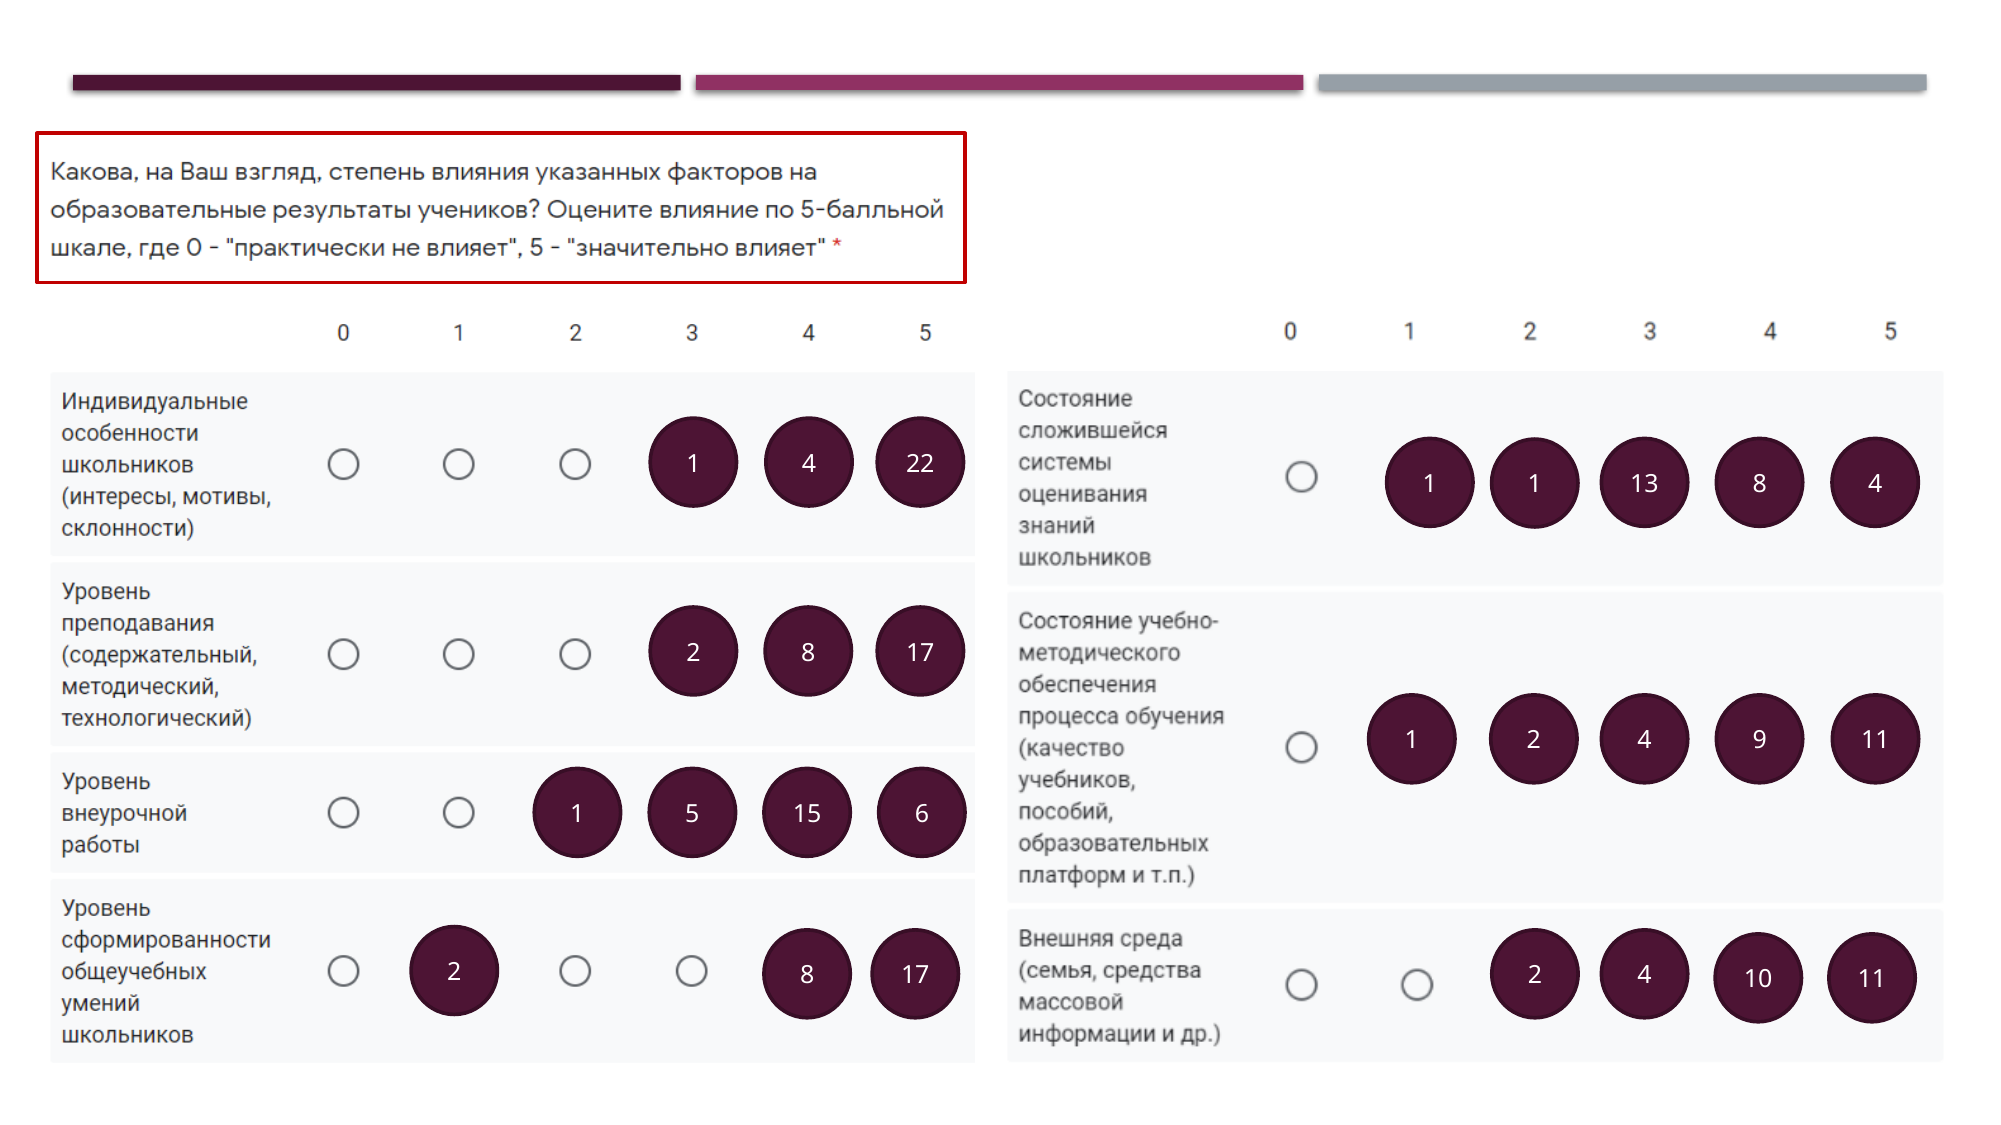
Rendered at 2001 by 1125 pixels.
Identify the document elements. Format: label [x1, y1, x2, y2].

text_box [35, 131, 967, 150]
picture [18, 152, 1979, 1096]
